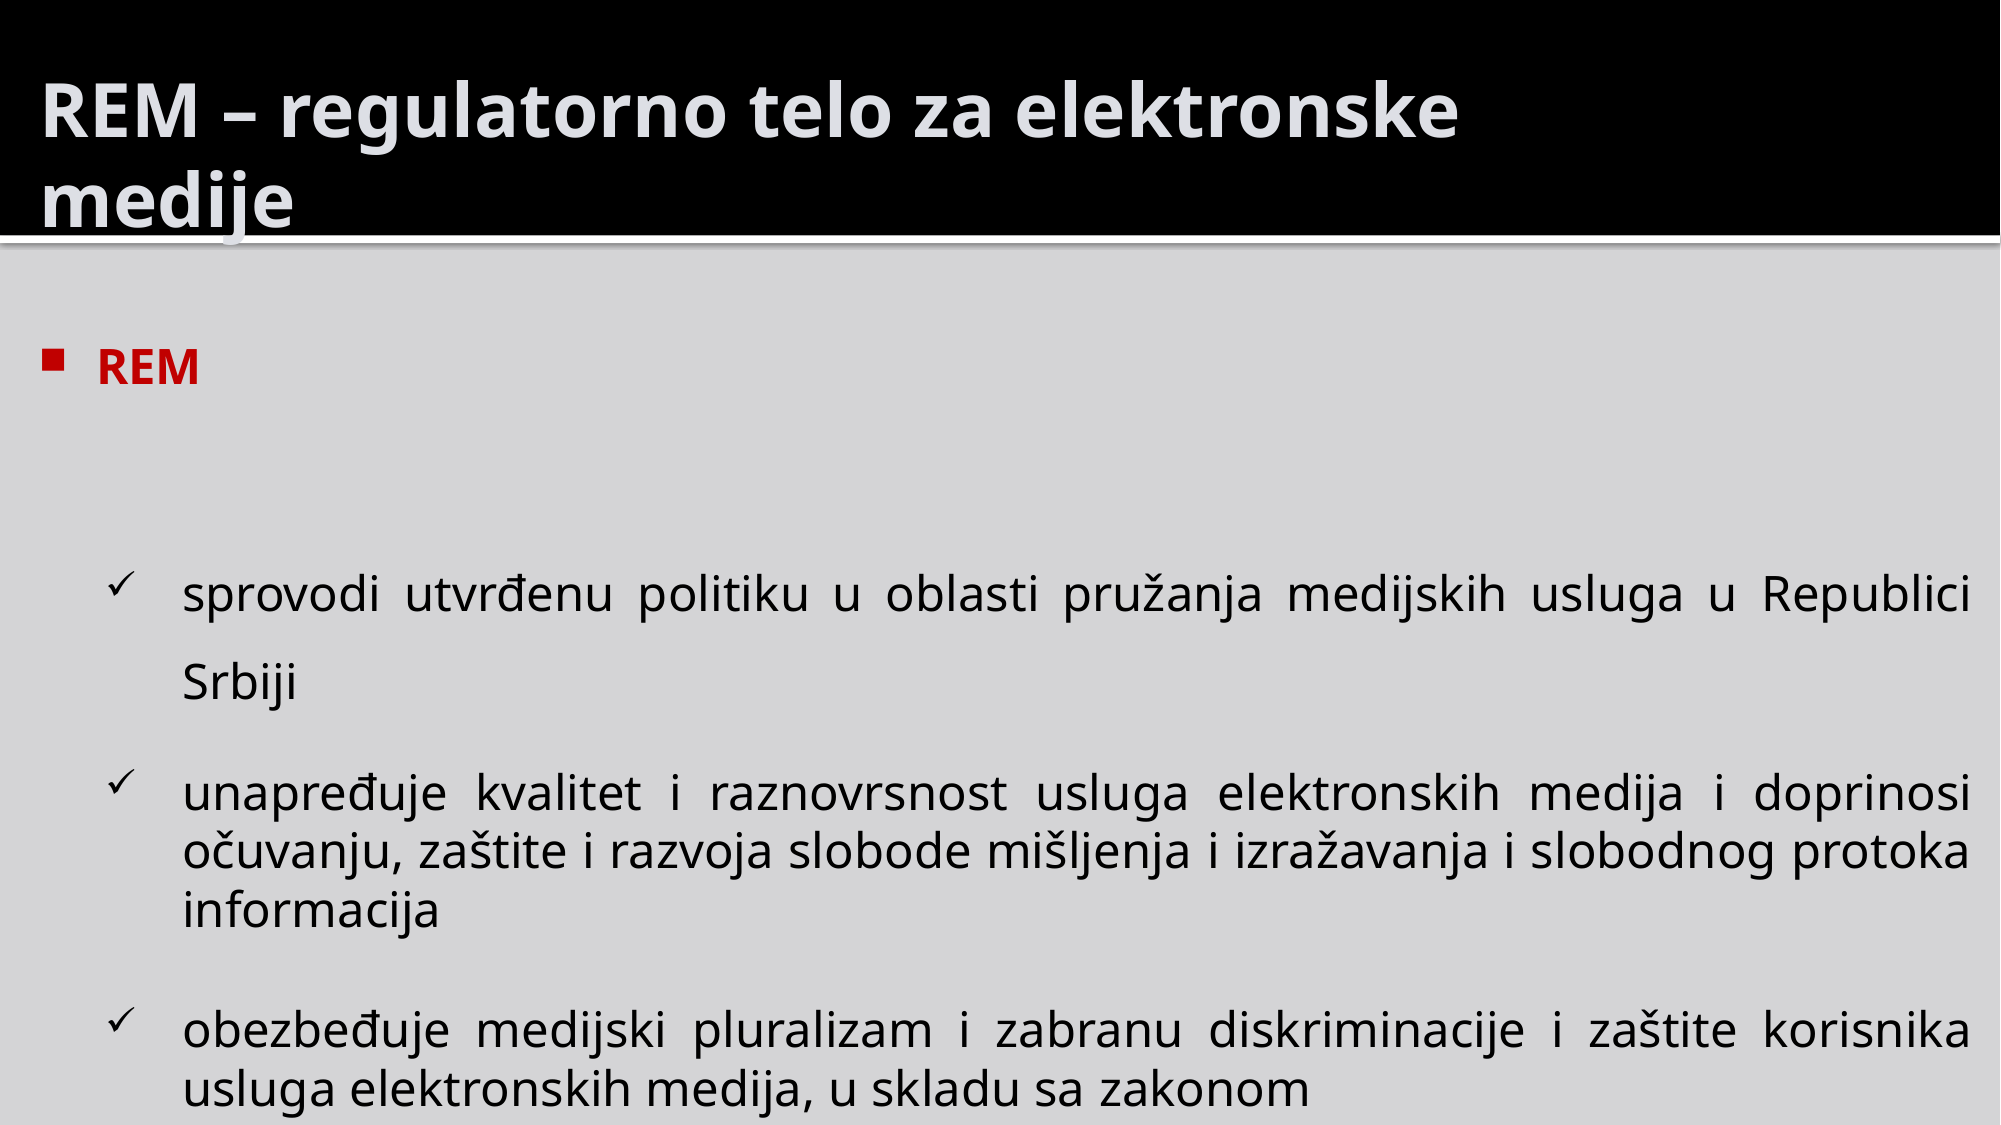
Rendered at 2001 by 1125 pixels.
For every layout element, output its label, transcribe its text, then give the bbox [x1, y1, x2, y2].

text_box REM – regulatorno telo za elektronske medije [24, 62, 1663, 200]
list REM sprovodi utvrđenu politiku u oblasti pružanja medijskih usluga u Republici Srbiji unapređuje kvalitet i raznovrsnost usluga elektronskih medija i doprinosi očuvanju, zaštite i razvoja slobode mišljenja i izražavanja i slobodnog protoka informacija obezbeđuje medijski pluralizam i zabranu diskriminacije i zaštite korisnika usluga elektronskih medija, u skladu sa zakonom [0, 237, 1988, 1125]
